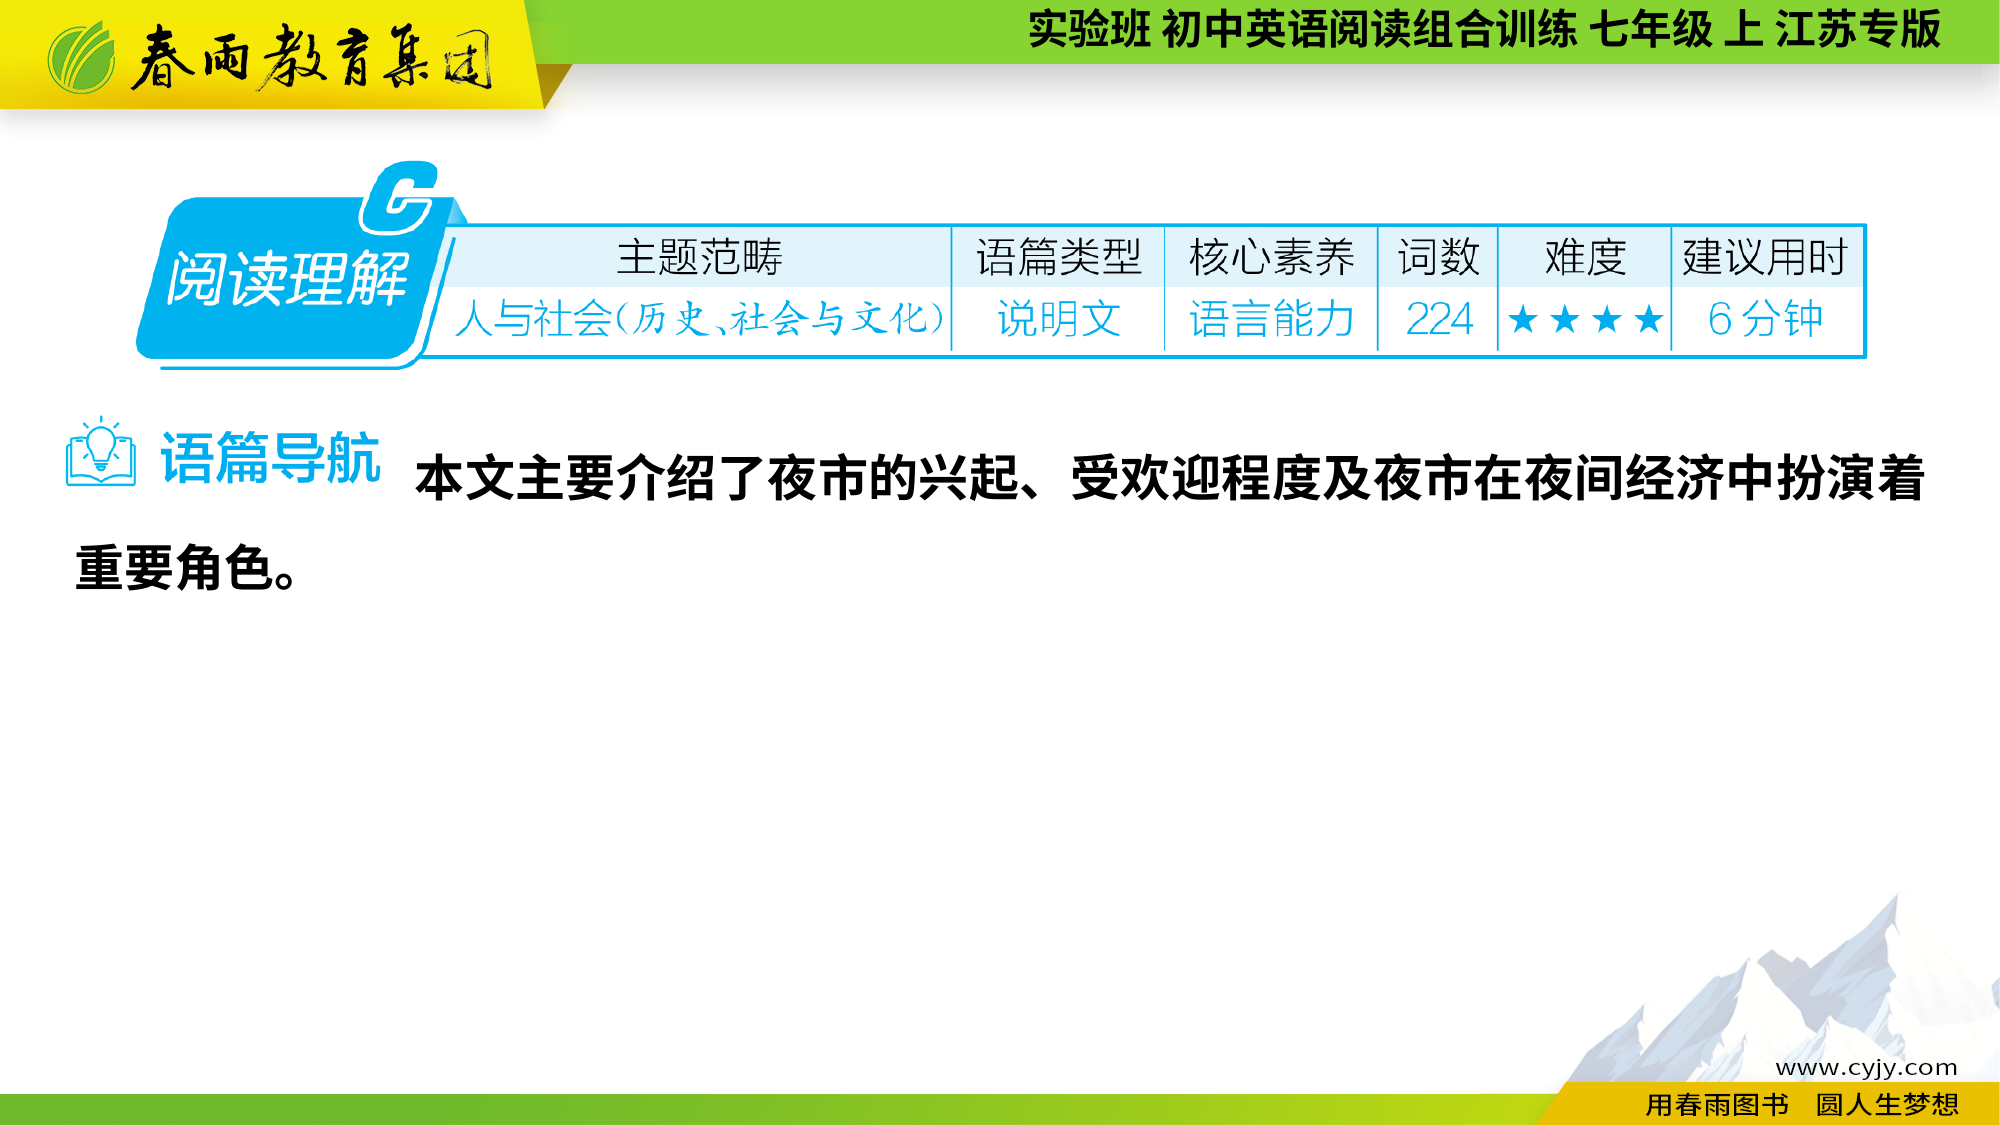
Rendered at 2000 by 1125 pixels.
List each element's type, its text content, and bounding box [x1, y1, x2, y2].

picture [0, 0, 2000, 1125]
list 本文主要介绍了夜市的兴起、受欢迎程度及夜市在夜间经济中扮演着重要角色。 [59, 409, 1944, 595]
